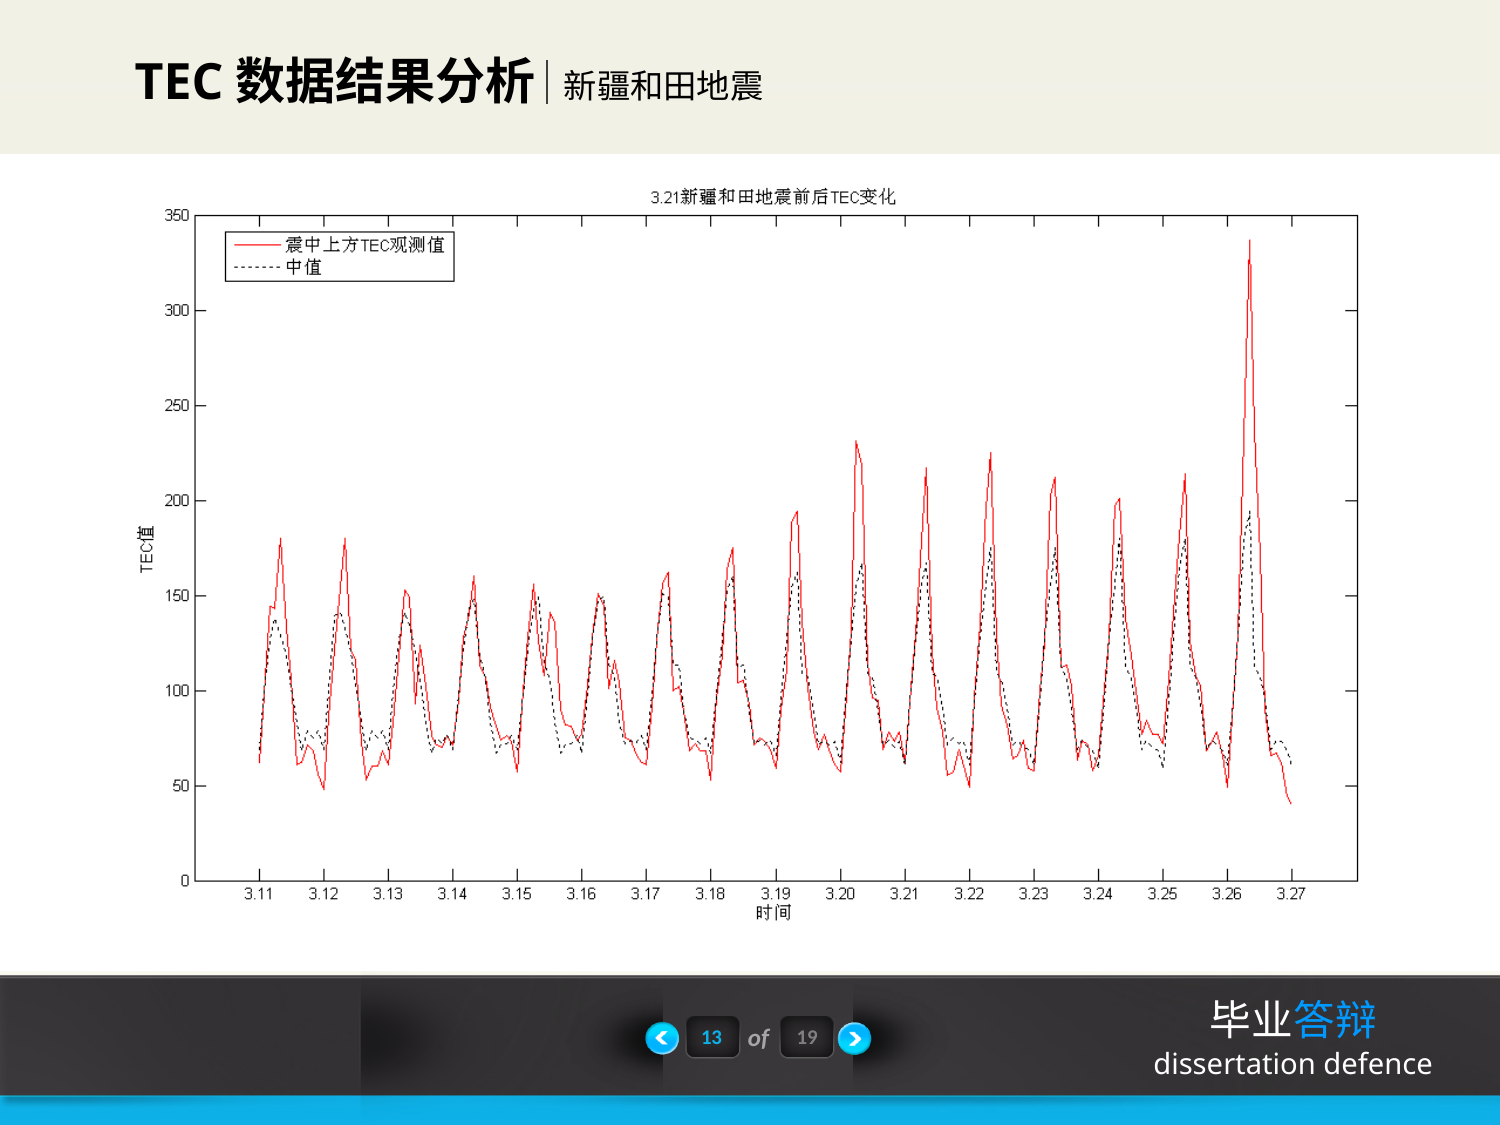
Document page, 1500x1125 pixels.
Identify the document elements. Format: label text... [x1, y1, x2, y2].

picture [0, 0, 1500, 1096]
text_box 毕业答辩 dissertation defence [1080, 998, 1500, 1088]
text_box 新疆和田地震 [549, 58, 987, 113]
text_box of [747, 1014, 773, 1059]
text_box TEC数据结果分析 [119, 42, 853, 118]
